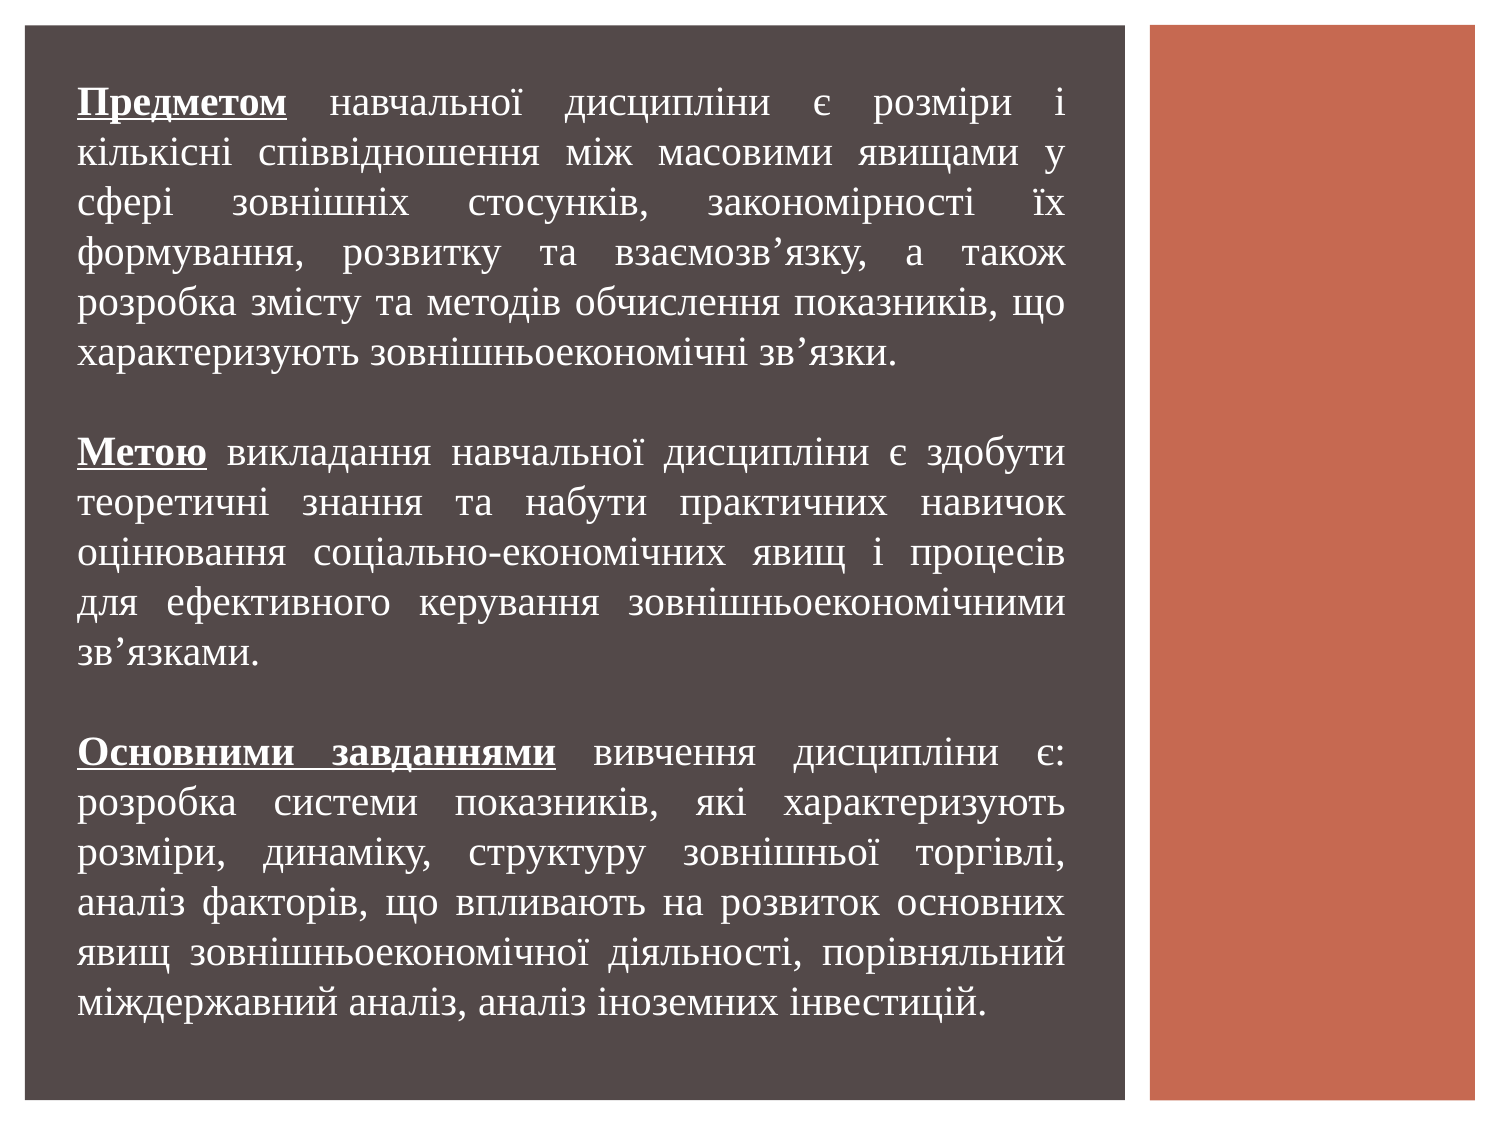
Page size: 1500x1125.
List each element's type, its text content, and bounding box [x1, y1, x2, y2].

text_box Предметом навчальної дисципліни є розміри і кількісні співвідношення між масовими явищами у сфері зовнішніх стосунків, закономірності їх формування, розвитку та взаємозв’язку, а також розробка змісту та методів обчислення показників, що характеризують зовнішньоекономічні зв’язки. Метою викладання навчальної дисципліни є здобути теоретичні знання та набути практичних навичок оцінювання соціально-економічних явищ і процесів для ефективного керування зовнішньоекономічними зв’язками. Основними завданнями вивчення дисципліни є: розробка системи показників, які характеризують розміри, динаміку, структуру зовнішньої торгівлі, аналіз факторів, що впливають на розвиток основних явищ зовнішньоекономічної діяльності, порівняльний міждержавний аналіз, аналіз іноземних інвестицій. [62, 66, 1081, 1032]
